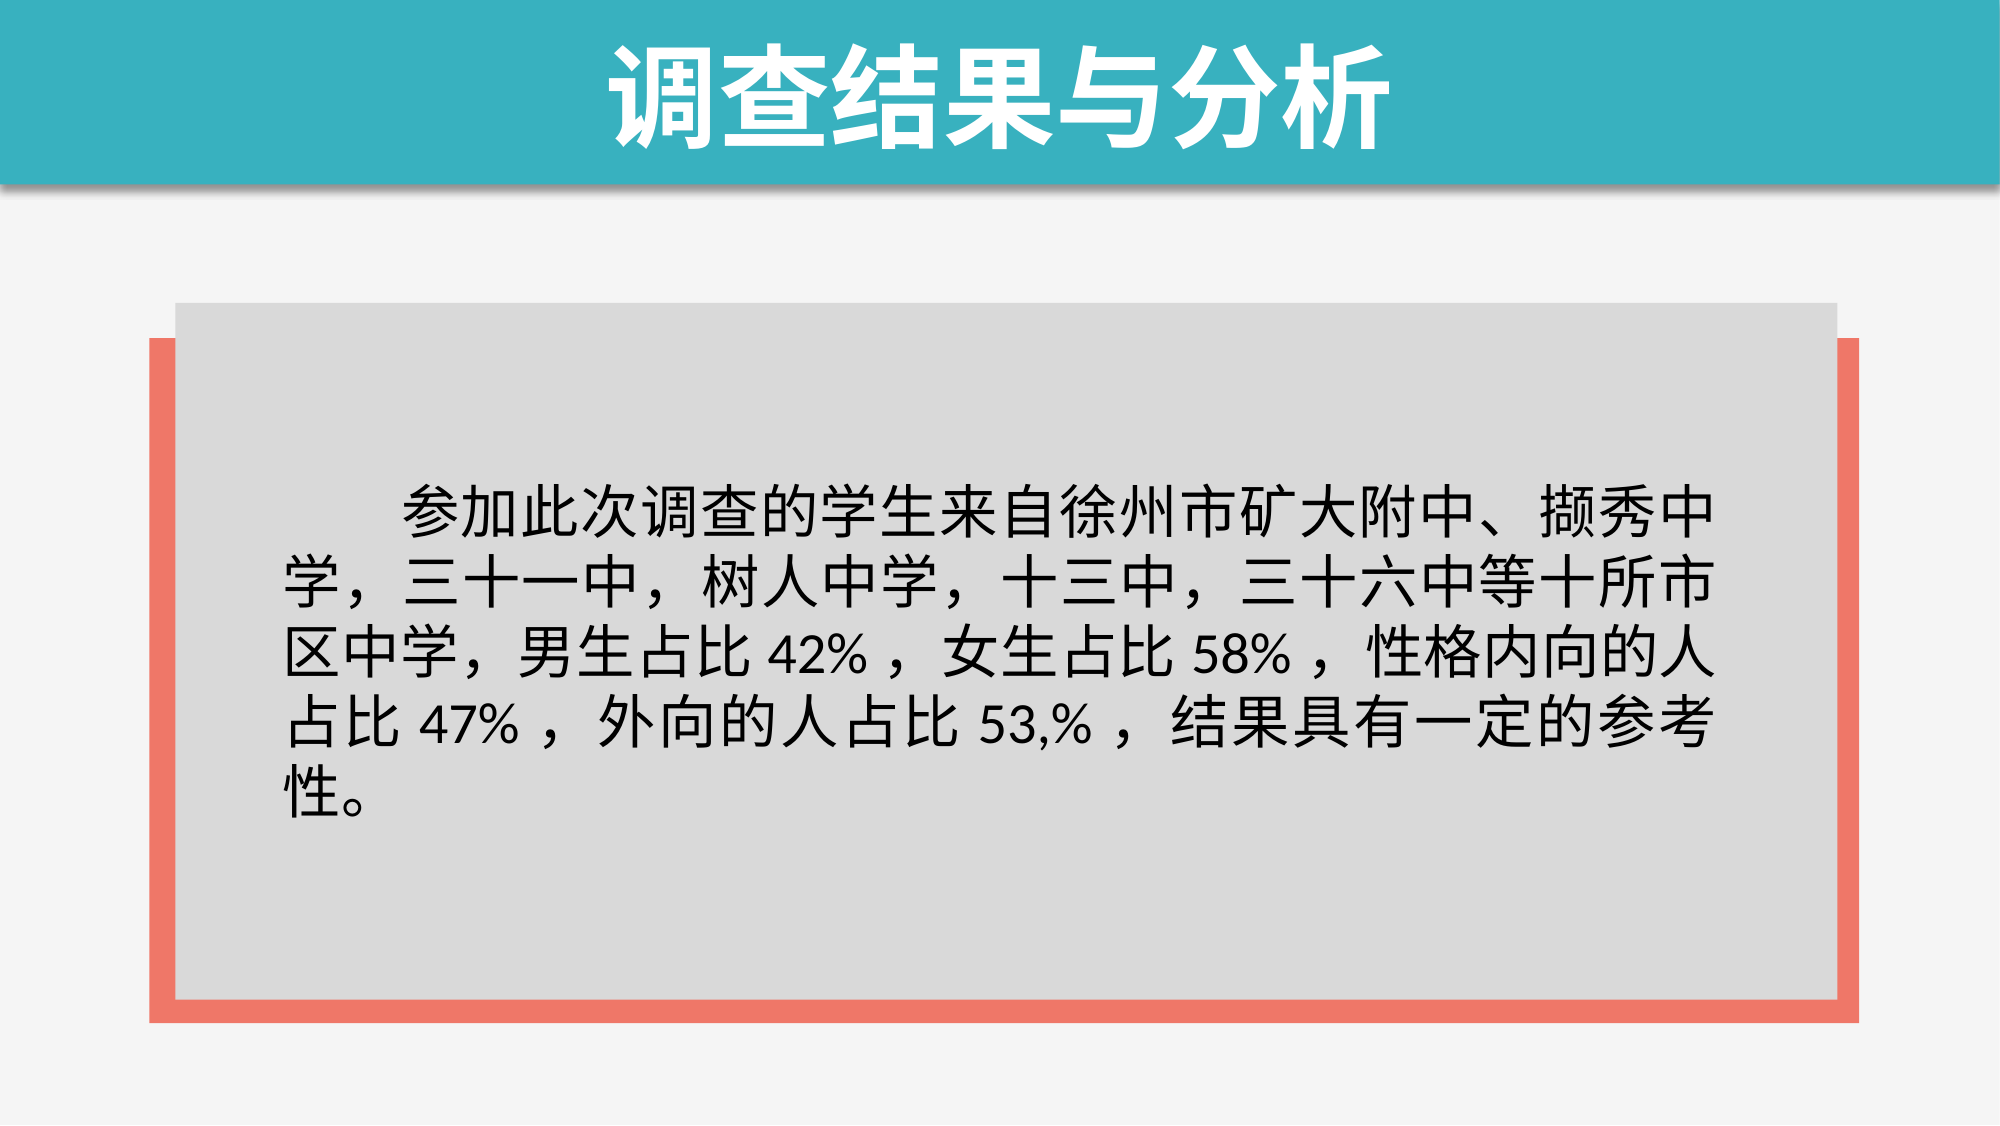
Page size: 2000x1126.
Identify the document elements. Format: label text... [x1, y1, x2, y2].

text_box [149, 338, 1860, 1024]
text_box 参加此次调查的学生来自徐州市矿大附中、撷秀中学，三十一中，树人中学，十三中，三十六中等十所市区中学，男生占比42%，女生占比58%，性格内向的人占比47%，外向的人占比53,%，结果具有一定的参考性。 [267, 468, 1733, 833]
text_box [0, 0, 2000, 187]
text_box [175, 302, 1838, 1000]
text_box 调查结果与分析 [591, 19, 1409, 169]
